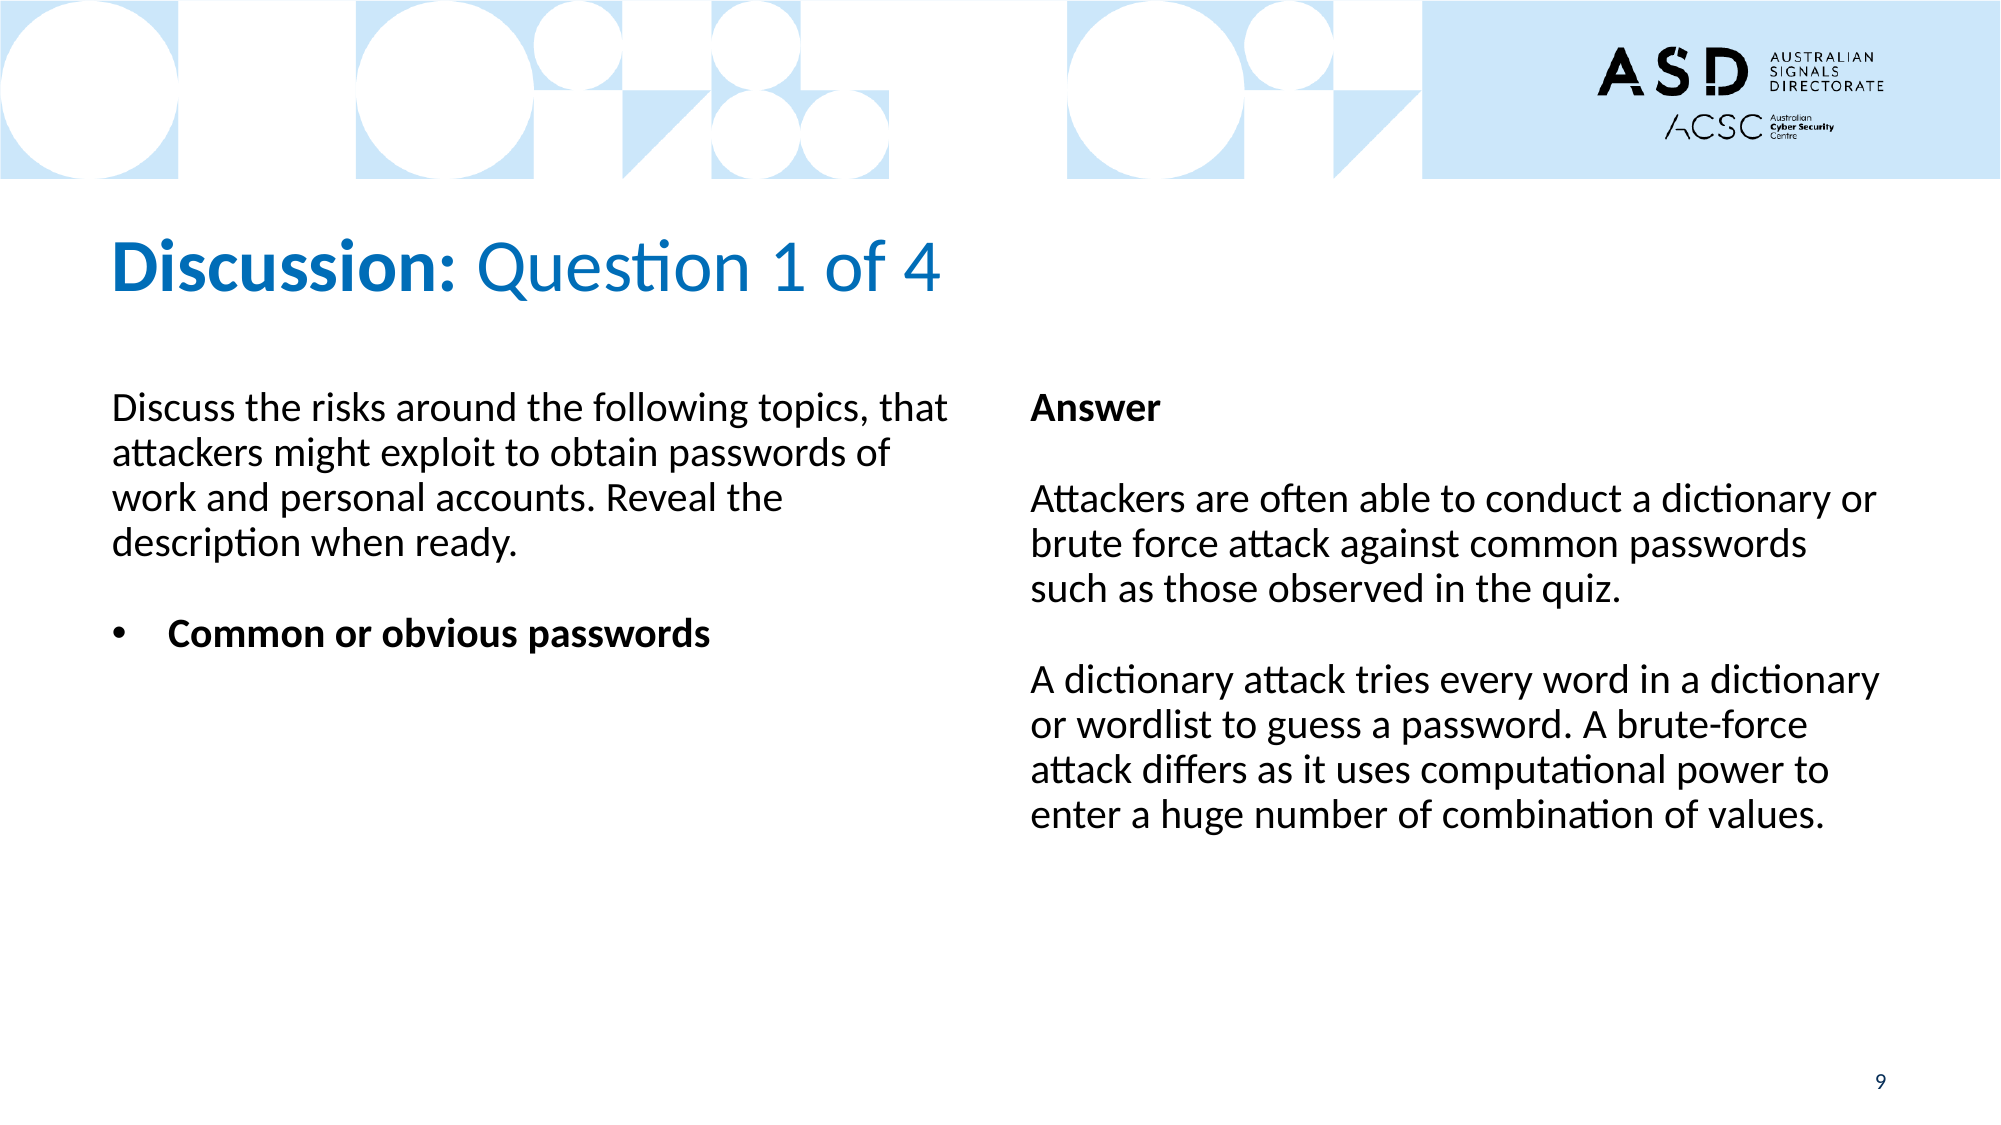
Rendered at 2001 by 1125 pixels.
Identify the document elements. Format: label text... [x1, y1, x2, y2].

list Discuss the risks around the following topics, that attackers might exploit to obtain passwords of work and personal accounts. Reveal the description when ready. Common or obvious passwords [96, 378, 983, 1007]
title Discussion: Question 1 of 4 [96, 207, 1902, 328]
picture [0, 0, 2001, 179]
list Answer Attackers are often able to conduct a dictionary or brute force attack against common passwords such as those observed in the quiz. A dictionary attack tries every word in a dictionary or wordlist to guess a password. A brute-force attack differs as it uses computational power to enter a huge number of combination of values. [1015, 378, 1902, 1007]
slide_number 9 [1799, 1050, 1902, 1111]
